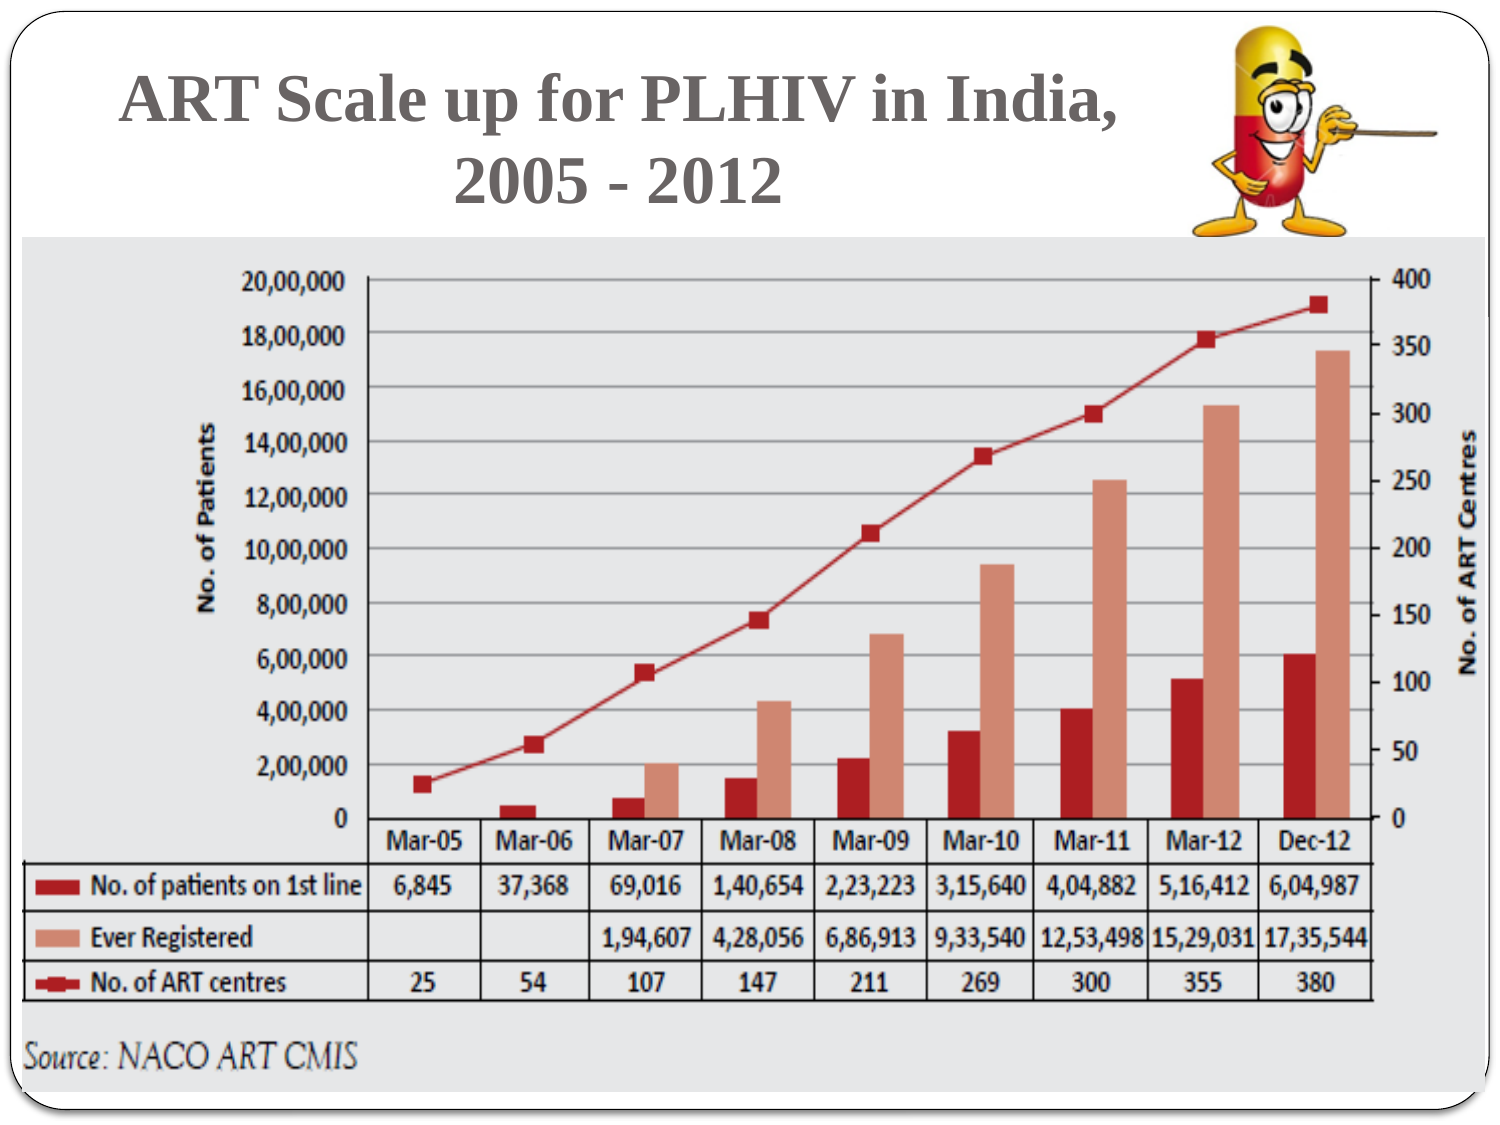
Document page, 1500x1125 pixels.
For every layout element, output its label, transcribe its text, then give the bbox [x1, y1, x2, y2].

picture [1172, 15, 1450, 237]
title ART Scale up for PLHIV in India, 2005 - 2012 [37, 45, 1166, 233]
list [22, 237, 1485, 1092]
